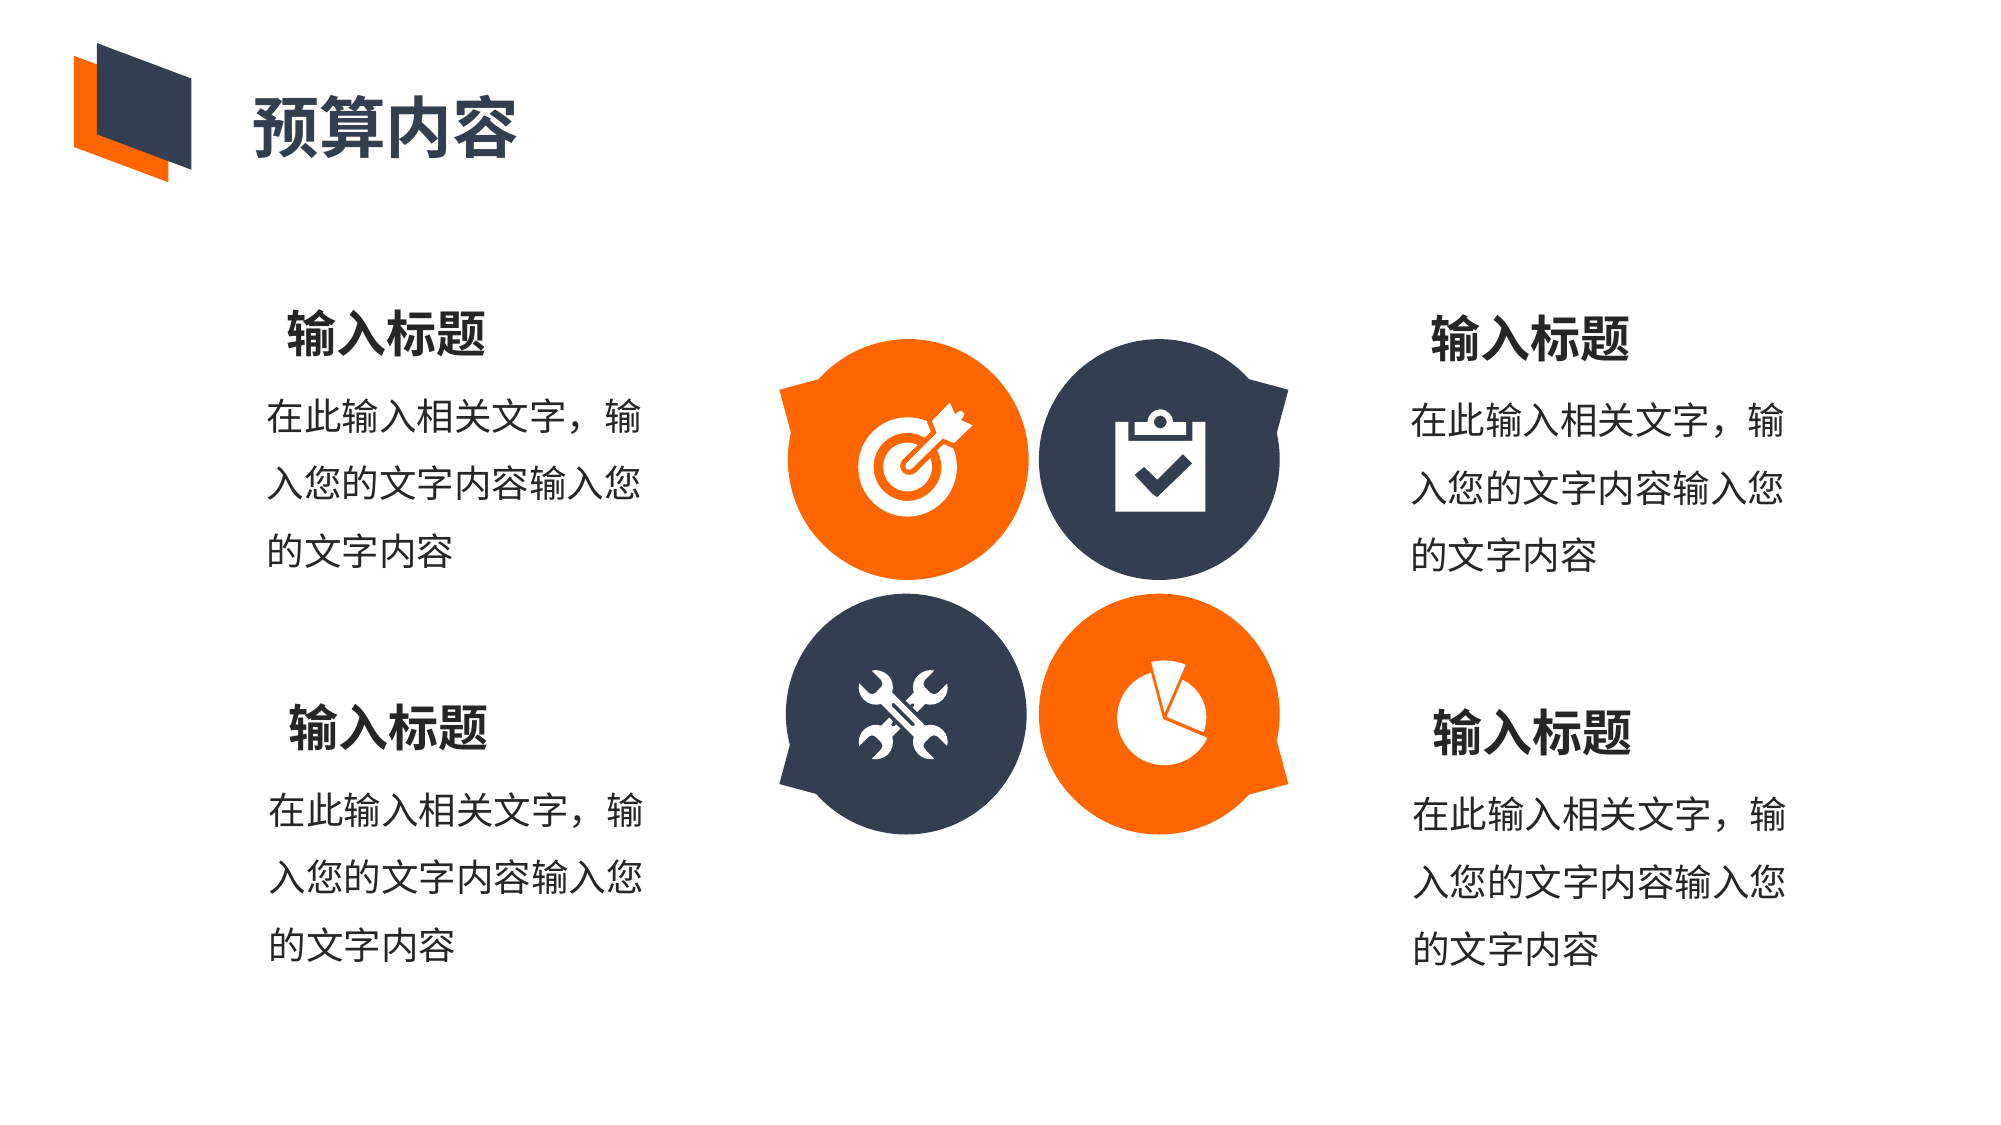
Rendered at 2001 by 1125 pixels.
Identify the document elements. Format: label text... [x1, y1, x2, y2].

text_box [73, 42, 192, 183]
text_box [1115, 409, 1206, 512]
text_box 输入标题 [266, 684, 671, 733]
text_box 输入标题 [264, 290, 669, 339]
text_box 在此输入相关文字，输入您的文字内容输入您的文字内容 [252, 756, 685, 976]
text_box 预算内容 [237, 43, 626, 218]
text_box 输入标题 [1407, 294, 1813, 344]
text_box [785, 339, 1280, 835]
text_box 输入标题 [1409, 688, 1815, 738]
text_box 在此输入相关文字，输入您的文字内容输入您的文字内容 [1395, 760, 1829, 980]
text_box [857, 669, 949, 760]
text_box 在此输入相关文字，输入您的文字内容输入您的文字内容 [250, 362, 683, 582]
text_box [858, 402, 973, 517]
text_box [1117, 660, 1208, 766]
text_box 在此输入相关文字，输入您的文字内容输入您的文字内容 [1393, 366, 1827, 586]
